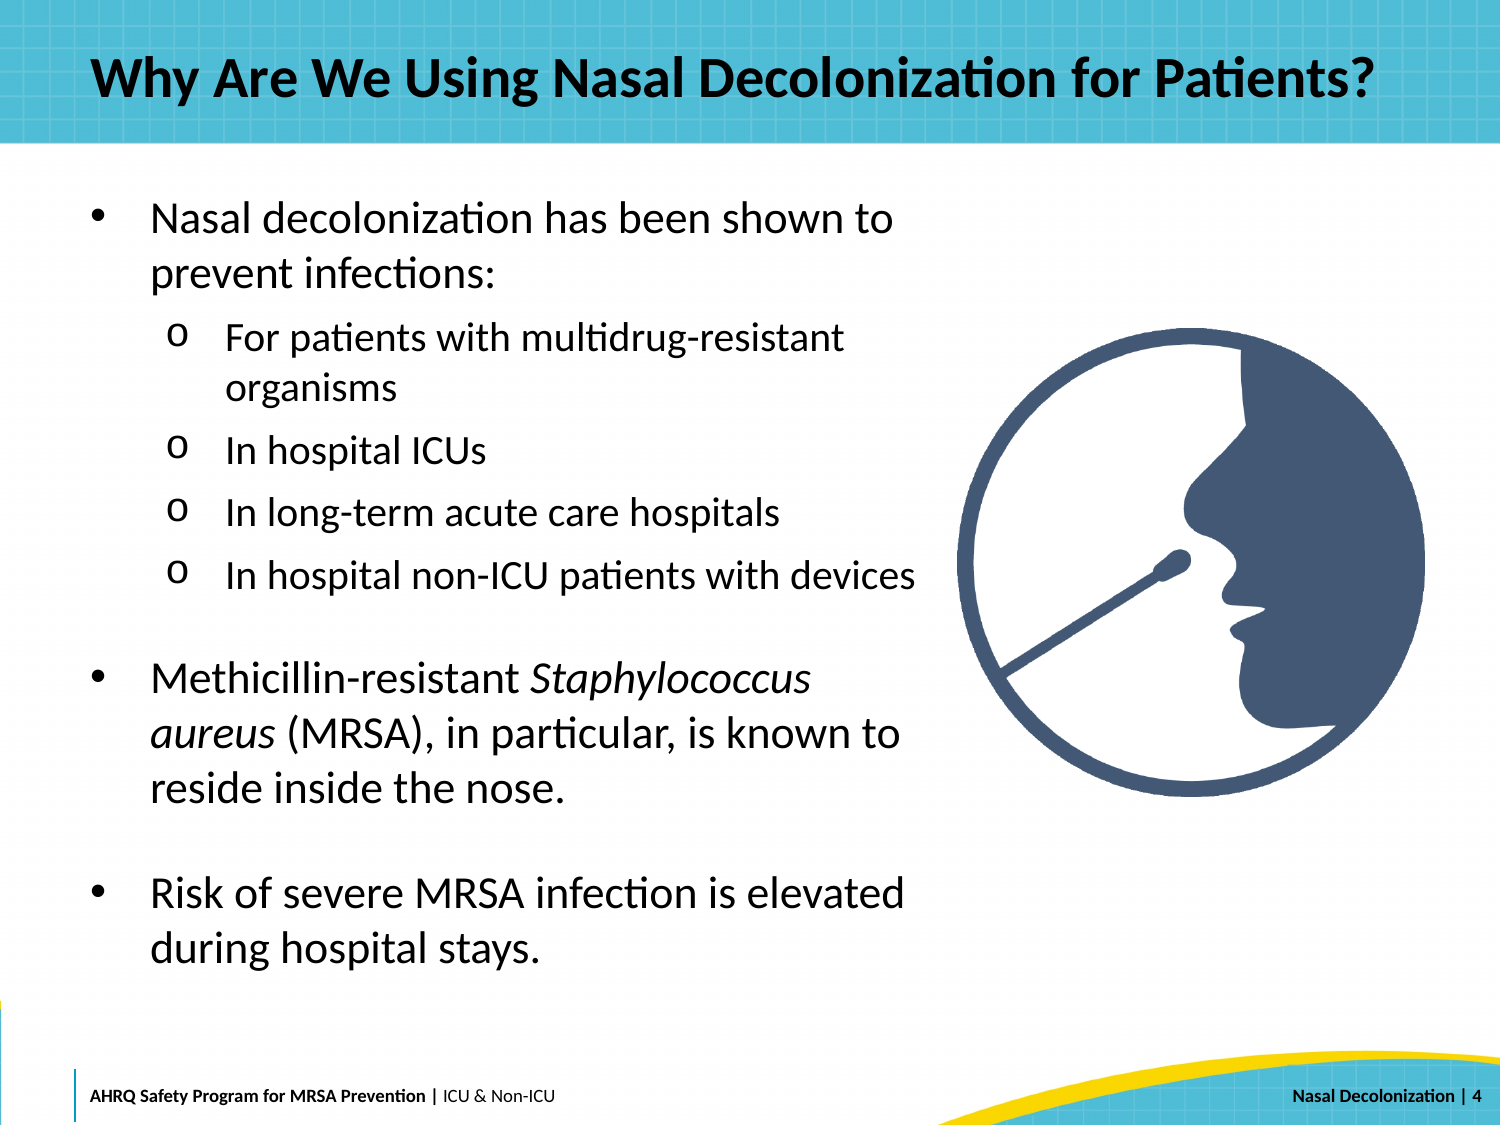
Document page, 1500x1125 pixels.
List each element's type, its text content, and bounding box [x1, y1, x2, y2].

list Nasal decolonization has been shown to prevent infections: For patients with multidrug-resistant organisms In hospital ICUs In long-term acute care hospitals In hospital non-ICU patients with devices Methicillin-resistant Staphylococcus aureus (MRSA), in particular, is known to reside inside the nose. Risk of severe MRSA infection is elevated during hospital stays. [75, 179, 935, 1035]
slide_number | 4 [1455, 1065, 1500, 1125]
picture [0, 0, 1500, 1125]
title Why Are We Using Nasal Decolonization for Patients? [75, 0, 1425, 150]
